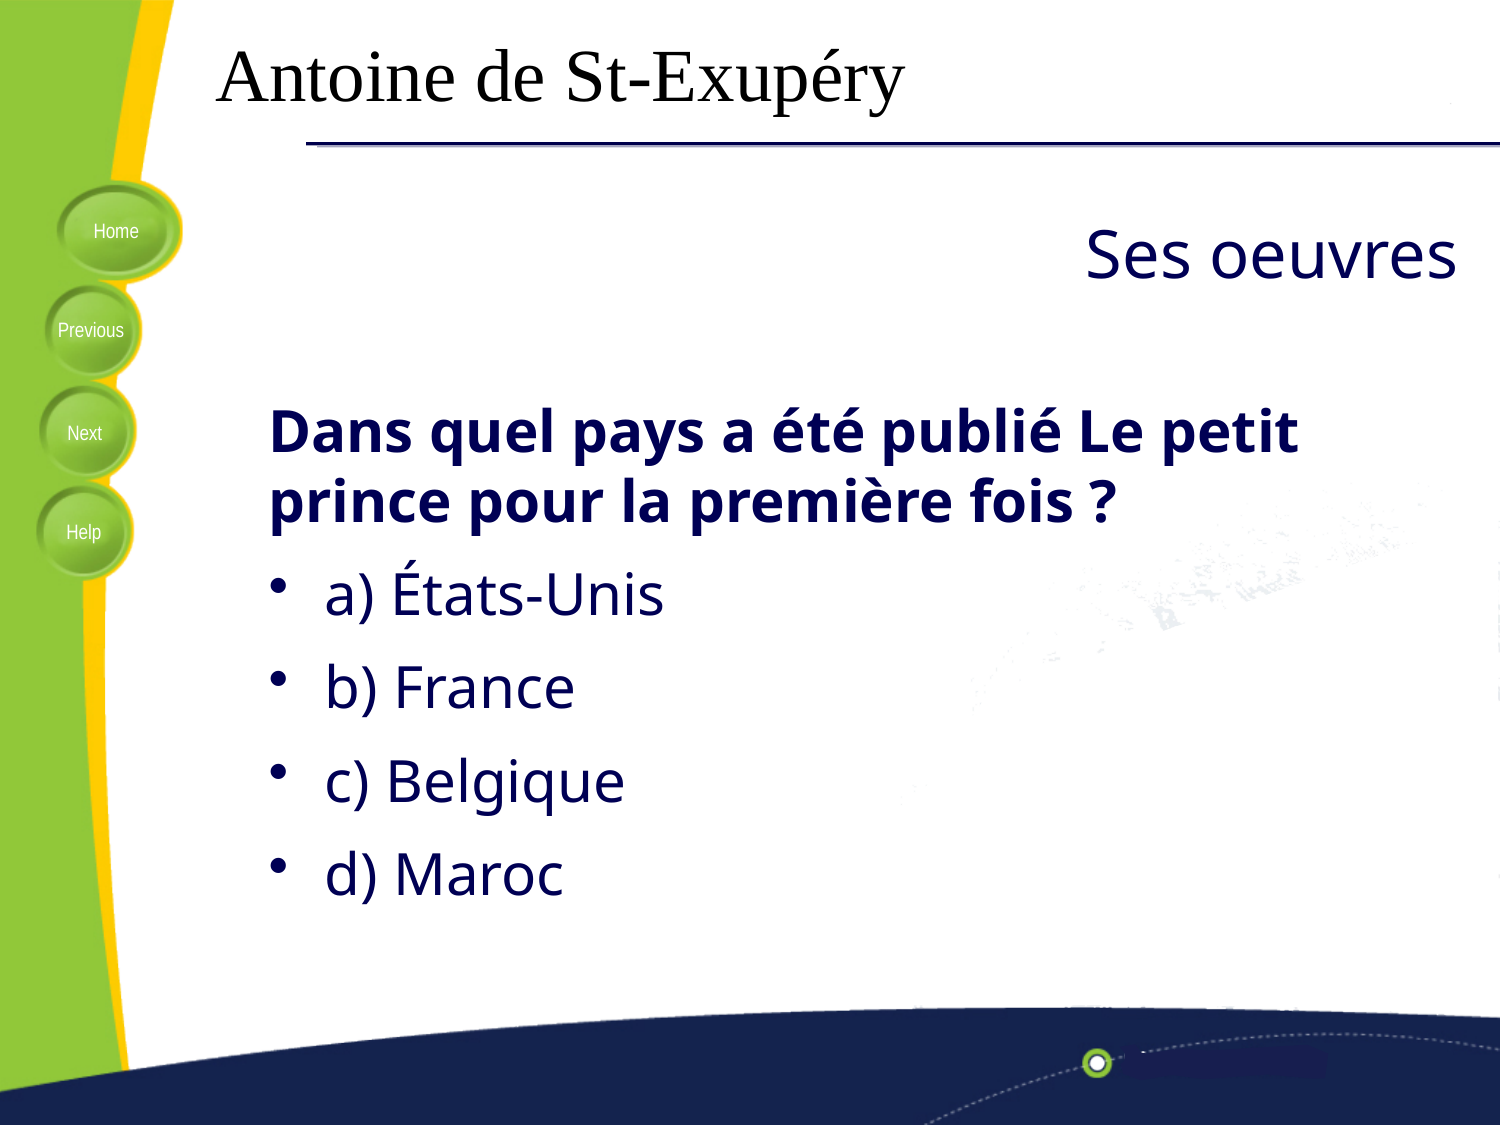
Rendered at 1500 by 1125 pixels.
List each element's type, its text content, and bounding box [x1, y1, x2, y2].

list Dans quel pays a été publié Le petit prince pour la première fois ? a) États-Unis b) France c) Belgique d) Maroc [253, 386, 1481, 939]
title Ses oeuvres [199, 201, 1475, 302]
picture [0, 0, 1500, 1125]
text_box Antoine de St-Exupéry [200, 18, 1373, 124]
